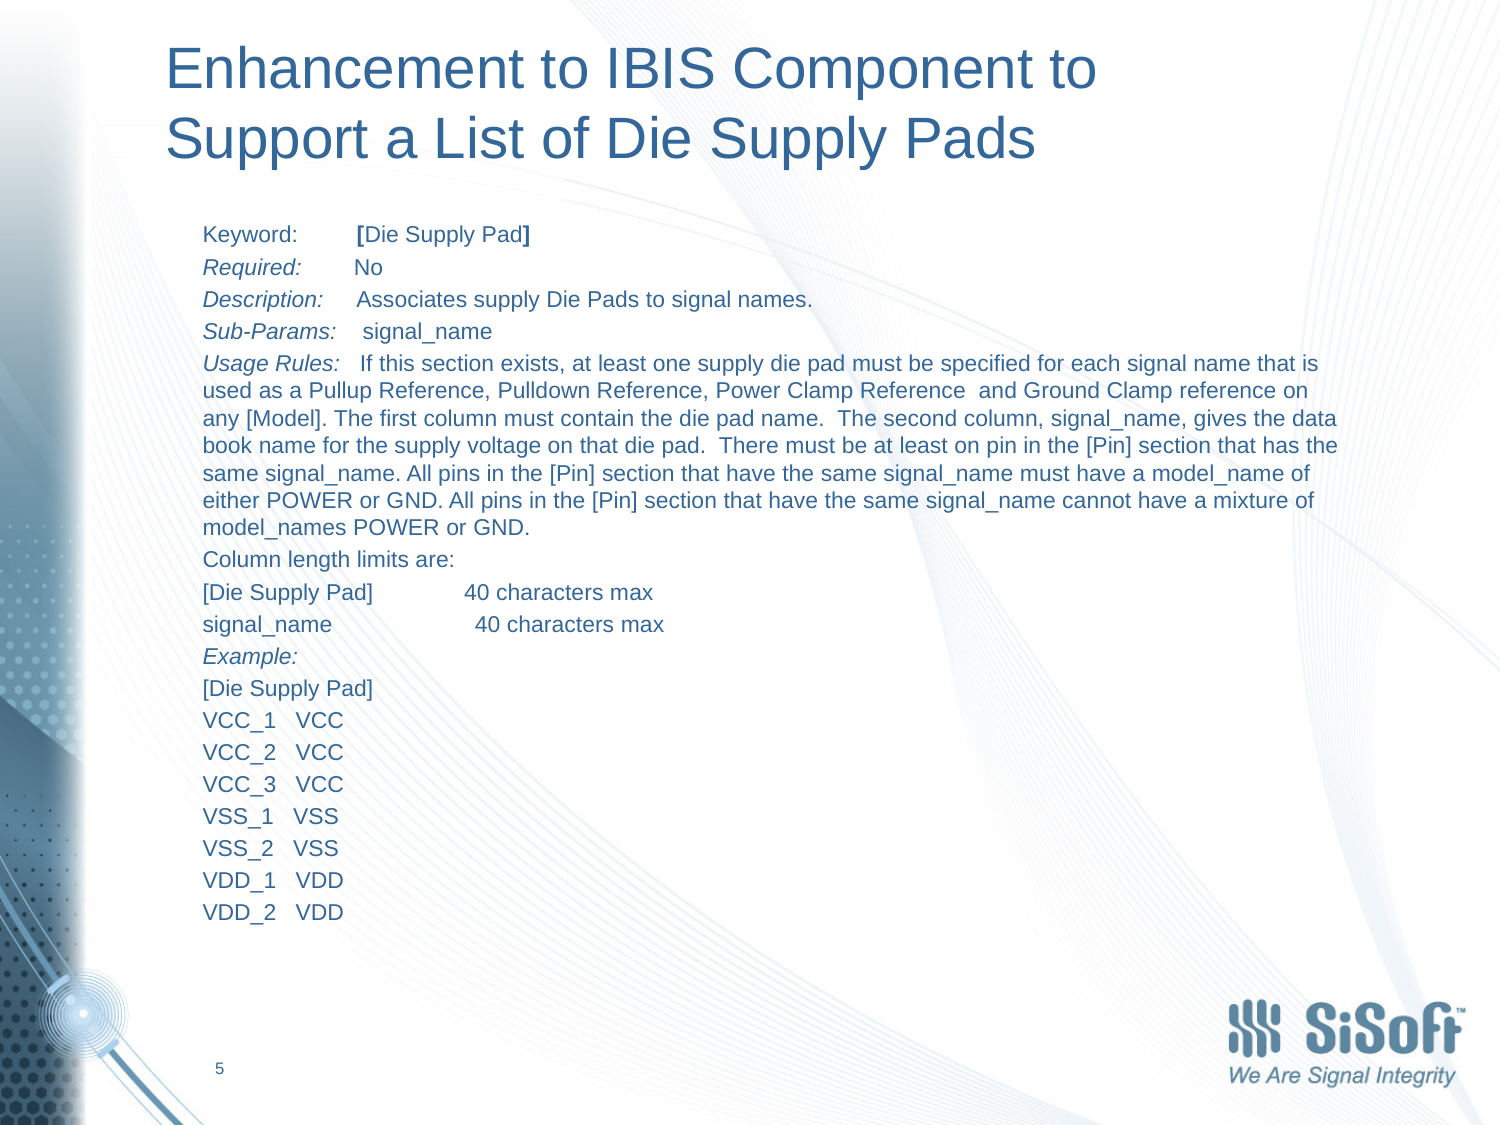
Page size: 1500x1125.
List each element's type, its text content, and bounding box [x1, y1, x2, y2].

picture [0, 0, 1500, 1125]
title Enhancement to IBIS Component to Support a List of Die Supply Pads [150, 24, 1300, 175]
list Keyword: [Die Supply Pad] Required: No Description: Associates supply Die Pads to signal names. Sub-Params: signal_name Usage Rules: If this section exists, at least one supply die pad must be specified for each signal name that is used as a Pullup Reference, Pulldown Reference, Power Clamp Reference and Ground Clamp reference on any [Model]. The first column must contain the die pad name. The second column, signal_name, gives the data book name for the supply voltage on that die pad. There must be at least on pin in the [Pin] section that has the same signal_name. All pins in the [Pin] section that have the same signal_name must have a model_name of either POWER or GND. All pins in the [Pin] section that have the same signal_name cannot have a mixture of model_names POWER or GND. Column length limits are: [Die Supply Pad] 40 characters max signal_name 40 characters max Example: [Die Supply Pad] VCC_1 VCC VCC_2 VCC VCC_3 VCC VSS_1 VSS VSS_2 VSS VDD_1 VDD VDD_2 VDD [187, 212, 1363, 963]
footer 5 [200, 1050, 975, 1104]
